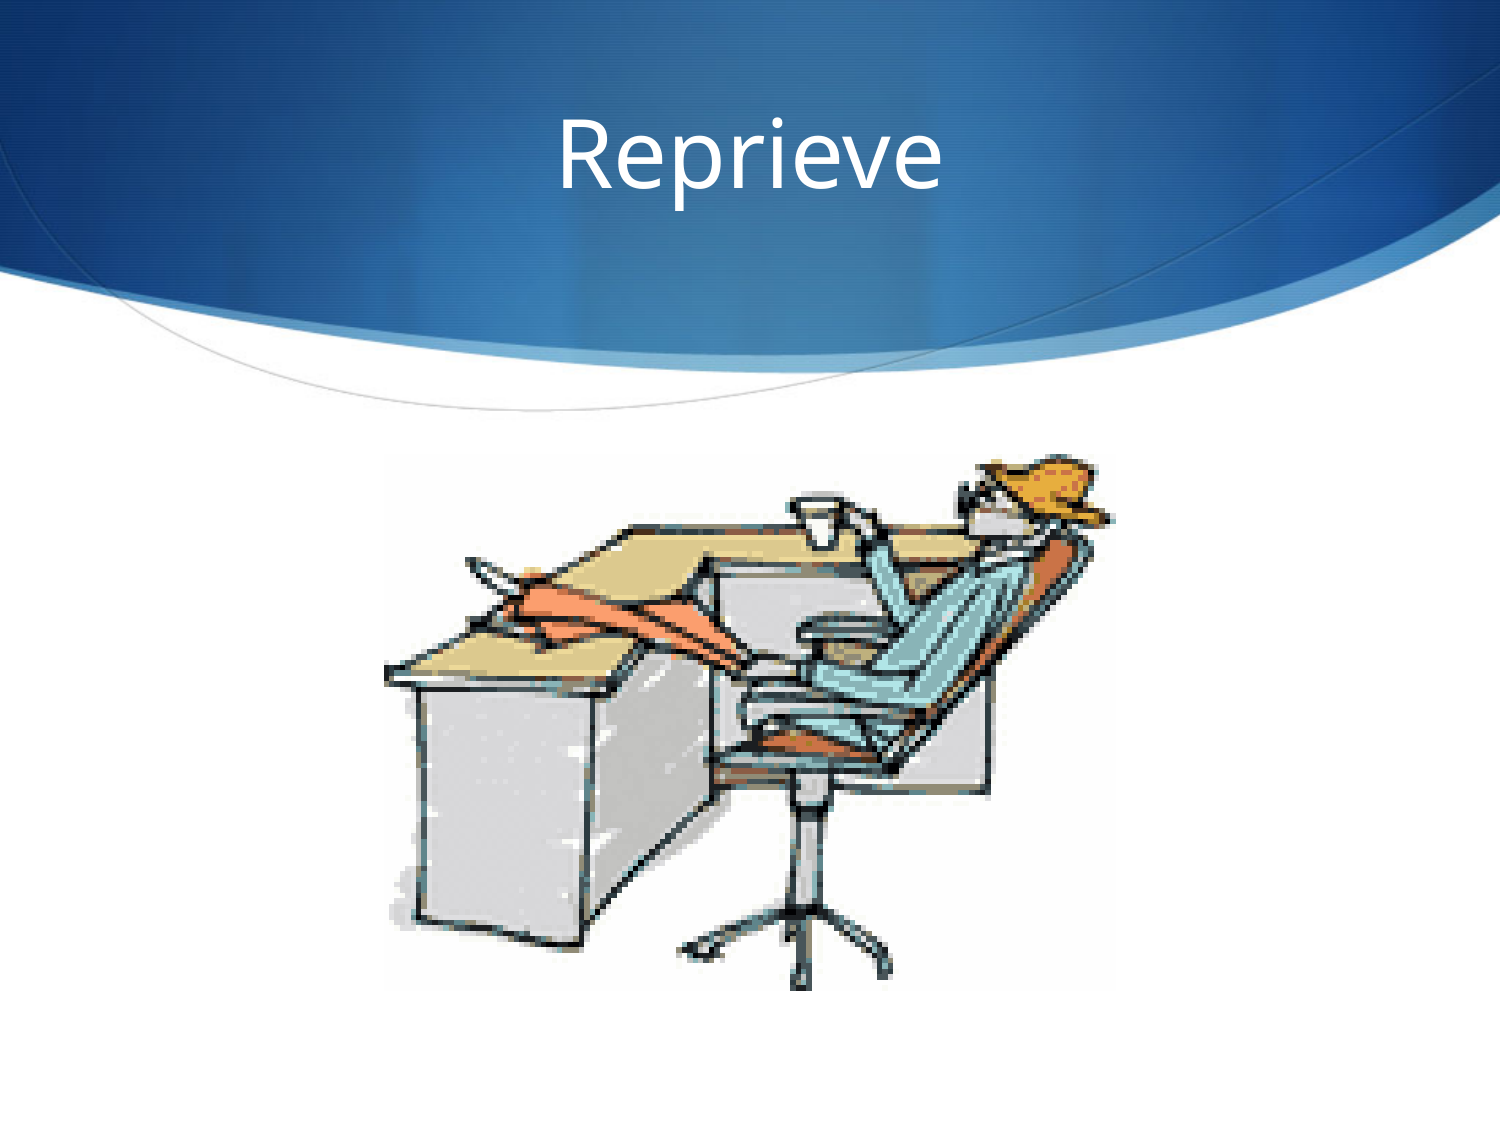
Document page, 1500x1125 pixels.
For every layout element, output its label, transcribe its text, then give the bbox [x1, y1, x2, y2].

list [120, 453, 1379, 991]
picture [0, 0, 1500, 1125]
title Reprieve [75, 56, 1425, 245]
